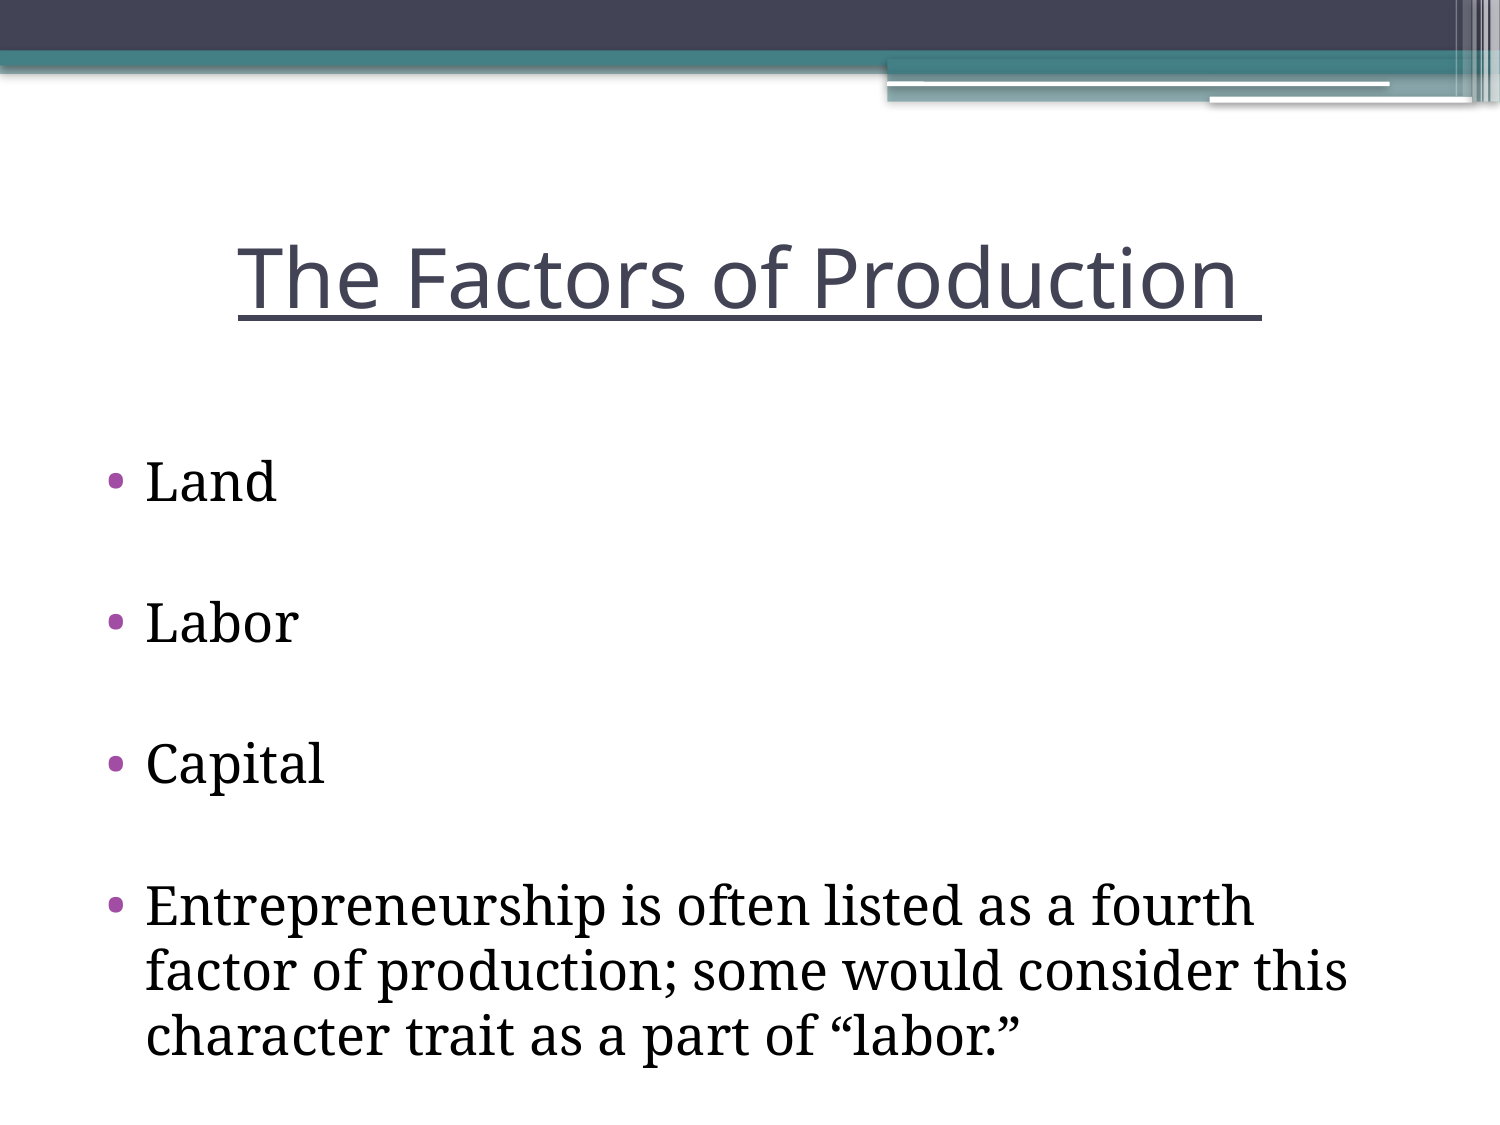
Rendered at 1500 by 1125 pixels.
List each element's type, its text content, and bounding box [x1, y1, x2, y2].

list Land Labor Capital Entrepreneurship is often listed as a fourth factor of production; some would consider this character trait as a part of “labor.” [75, 368, 1425, 1079]
title The Factors of Production [75, 187, 1425, 363]
